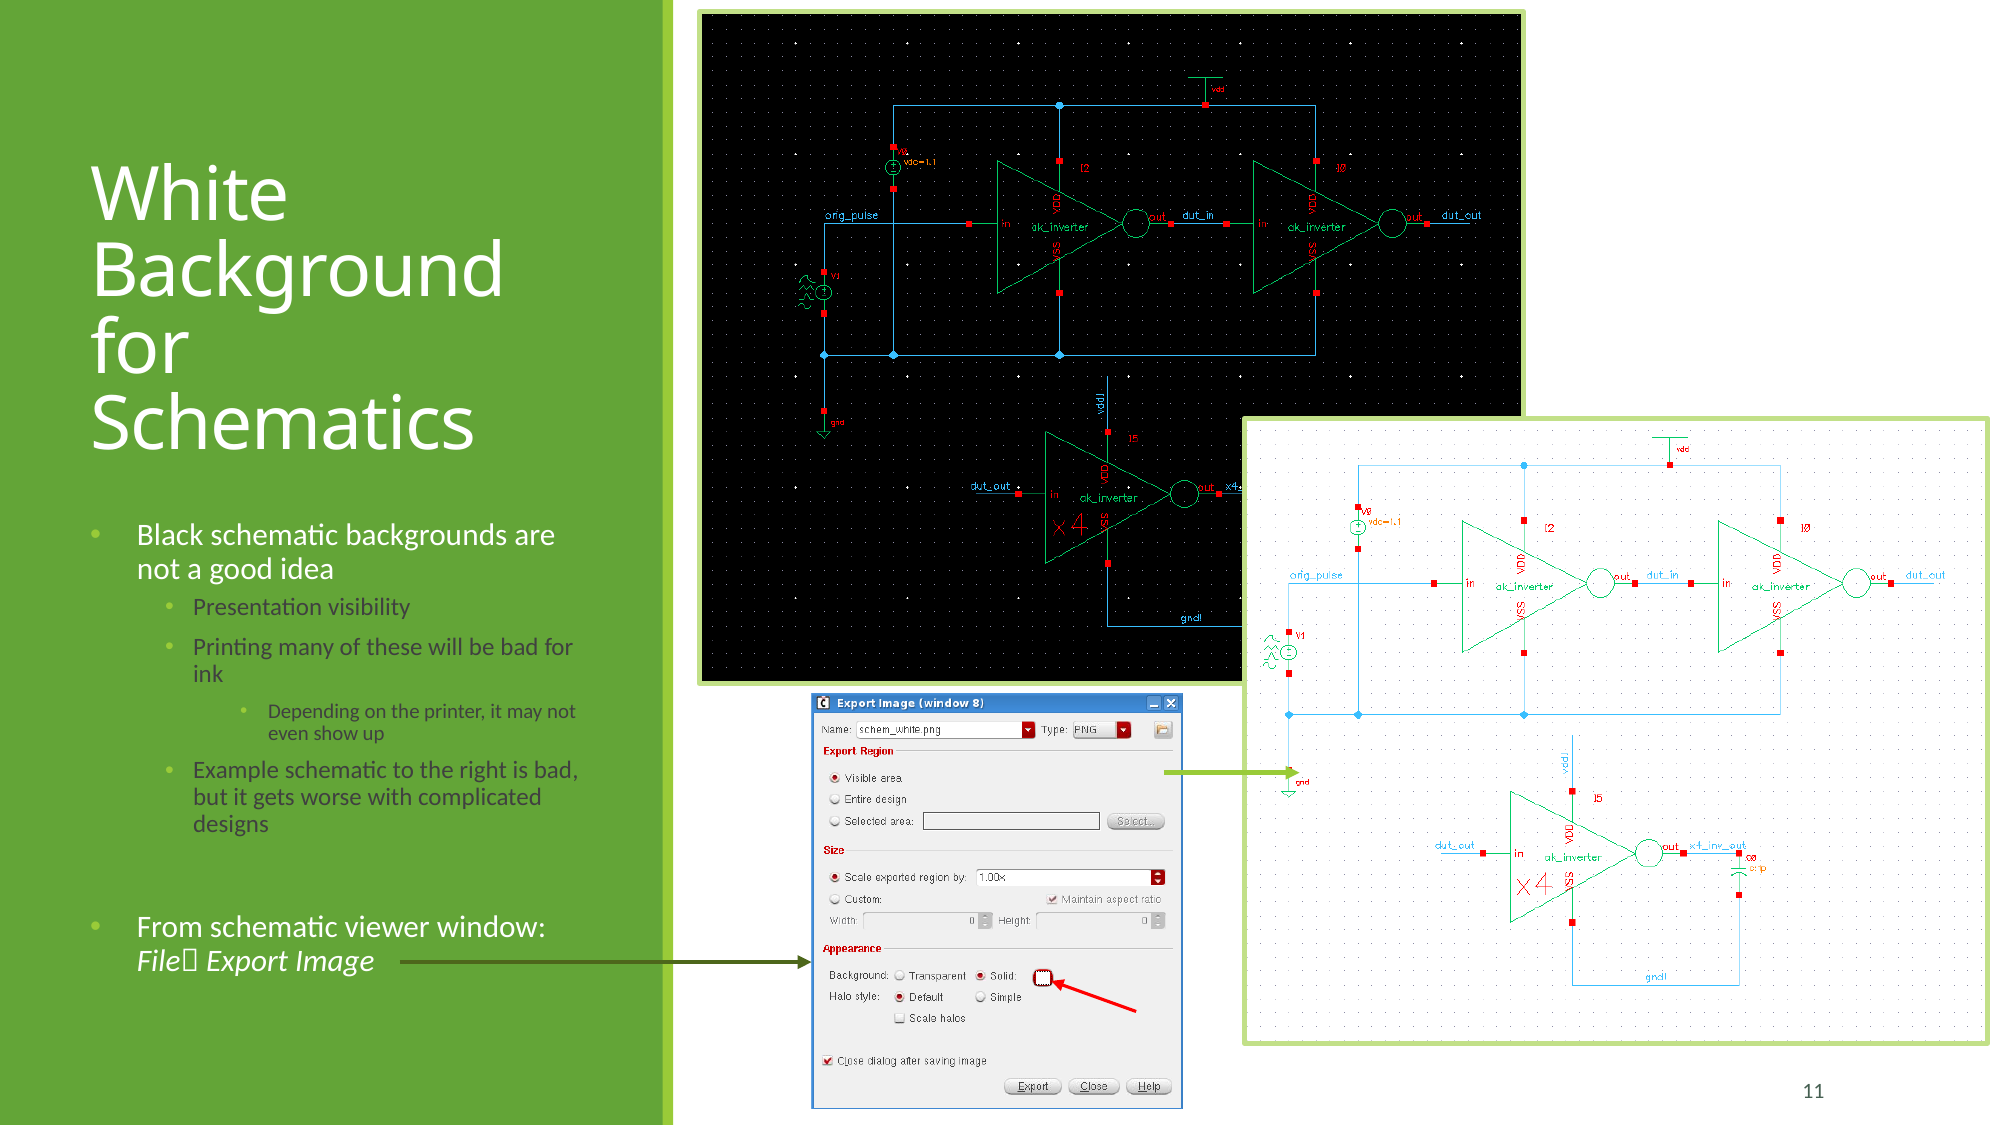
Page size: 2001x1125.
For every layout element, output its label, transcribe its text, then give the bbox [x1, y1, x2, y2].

list Black schematic backgrounds are not a good idea Presentation visibility Printing many of these will be bad for ink Depending on the printer, it may not even show up Example schematic to the right is bad, but it gets worse with complicated designs From schematic viewer window: File Export Image [75, 511, 600, 1035]
picture [701, 13, 1986, 1042]
slide_number 11 [1624, 1059, 1840, 1120]
title White Background for Schematics [75, 97, 600, 473]
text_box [1050, 980, 1137, 1012]
picture [811, 692, 1183, 1110]
